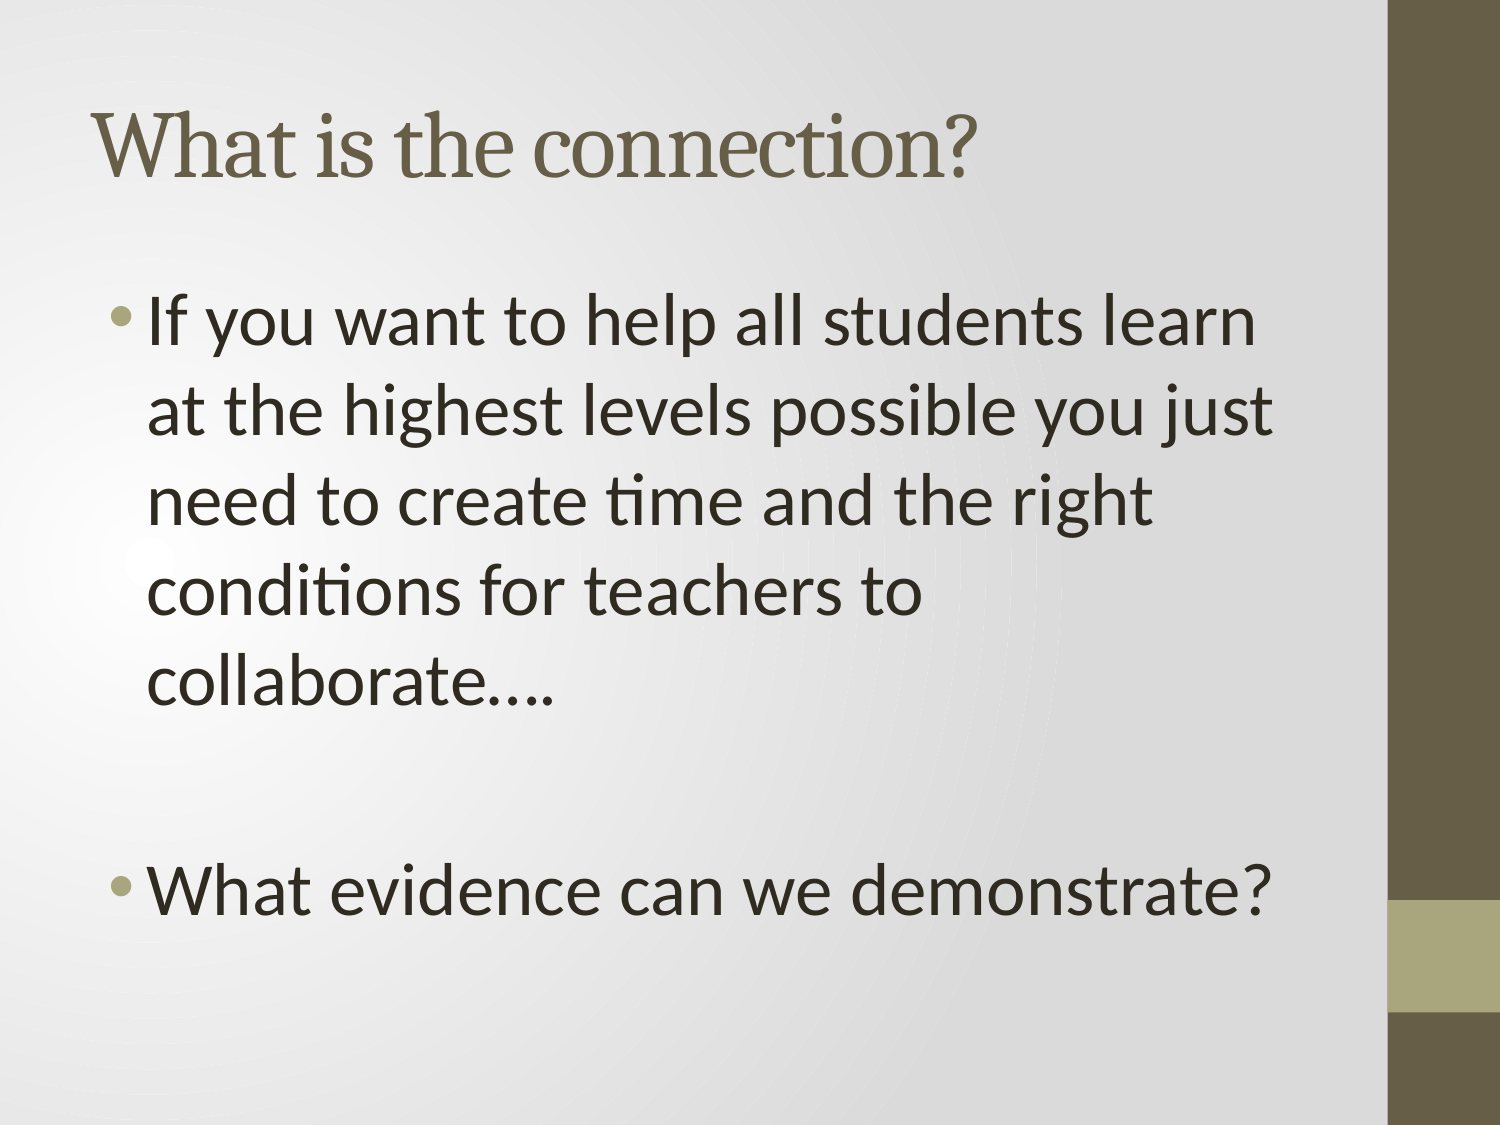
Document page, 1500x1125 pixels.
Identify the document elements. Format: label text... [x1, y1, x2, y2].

list If you want to help all students learn at the highest levels possible you just need to create time and the right conditions for teachers to collaborate…. What evidence can we demonstrate? [75, 262, 1325, 1050]
title What is the connection? [75, 45, 1325, 233]
